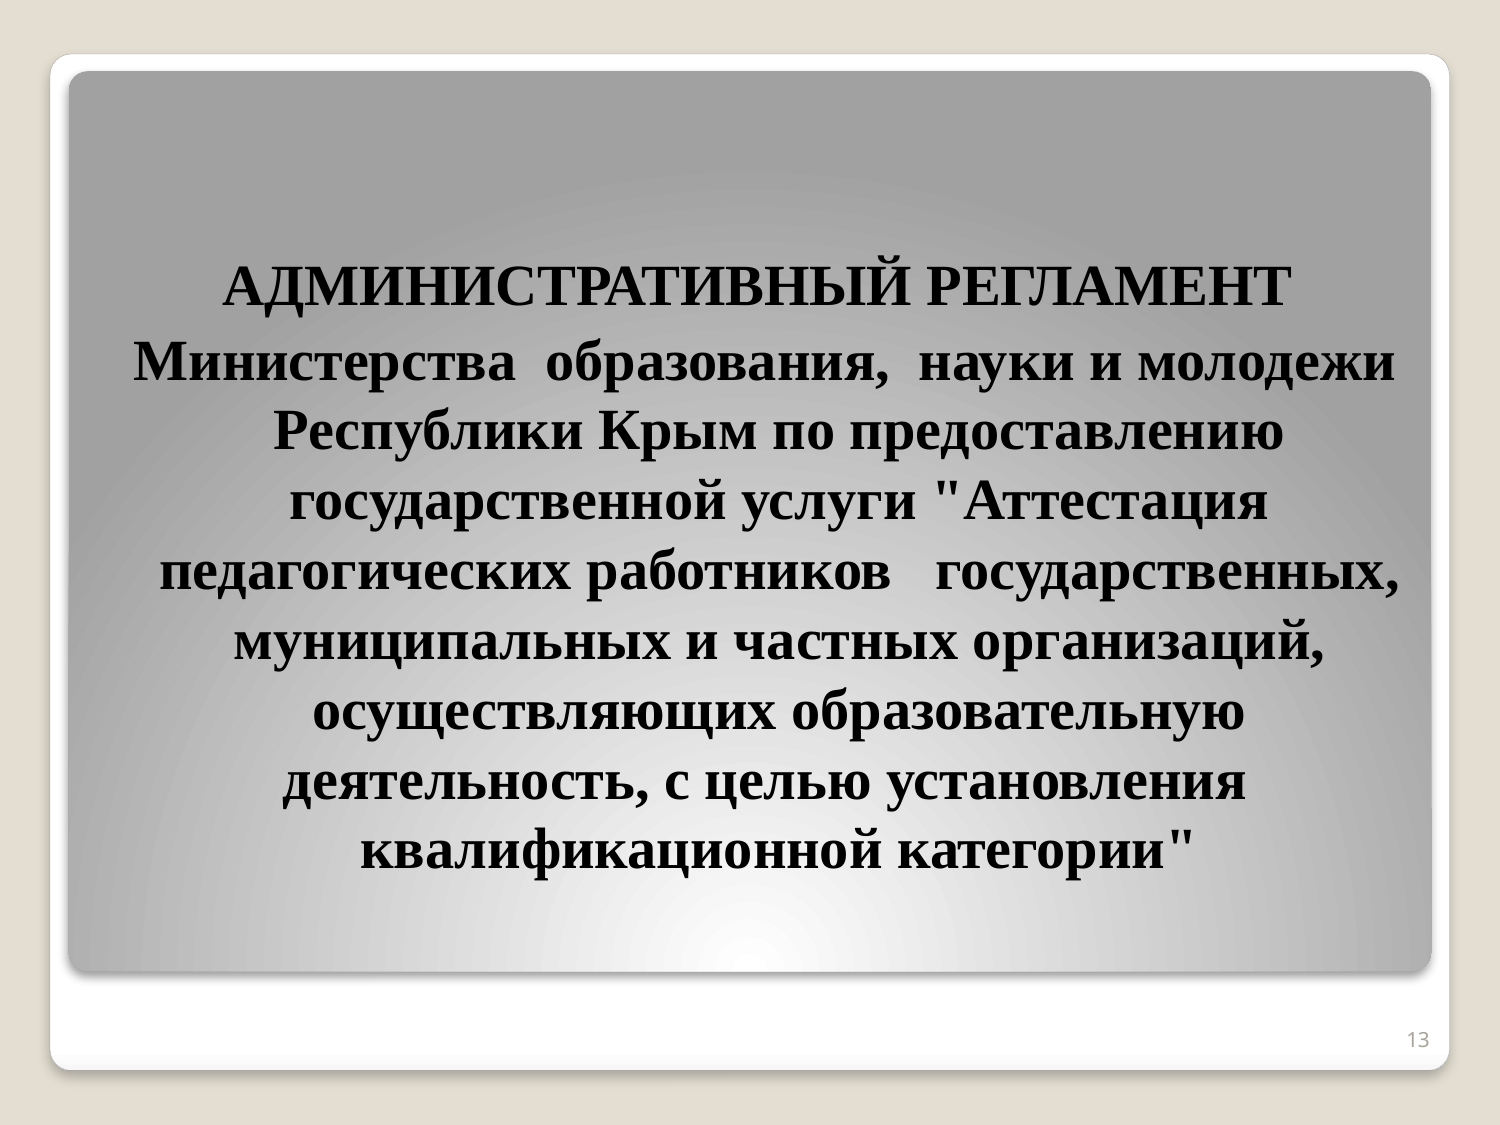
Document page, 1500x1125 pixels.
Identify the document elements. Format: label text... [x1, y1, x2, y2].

list АДМИНИСТРАТИВНЫЙ РЕГЛАМЕНТ Министерства образования, науки и молодежи Республики Крым по предоставлению государственной услуги "Аттестация педагогических работников государственных, муниципальных и частных организаций, осуществляющих образовательную деятельность, с целью установления квалификационной категории" [75, 231, 1425, 302]
title [75, 302, 1425, 421]
list АДМИНИСТРАТИВНЫЙ РЕГЛАМЕНТ Министерства образования, науки и молодежи Республики Крым по предоставлению государственной услуги "Аттестация педагогических работников государственных, муниципальных и частных организаций, осуществляющих образовательную деятельность, с целью установления квалификационной категории" [75, 421, 1425, 986]
slide_number 13 [1369, 1002, 1445, 1063]
